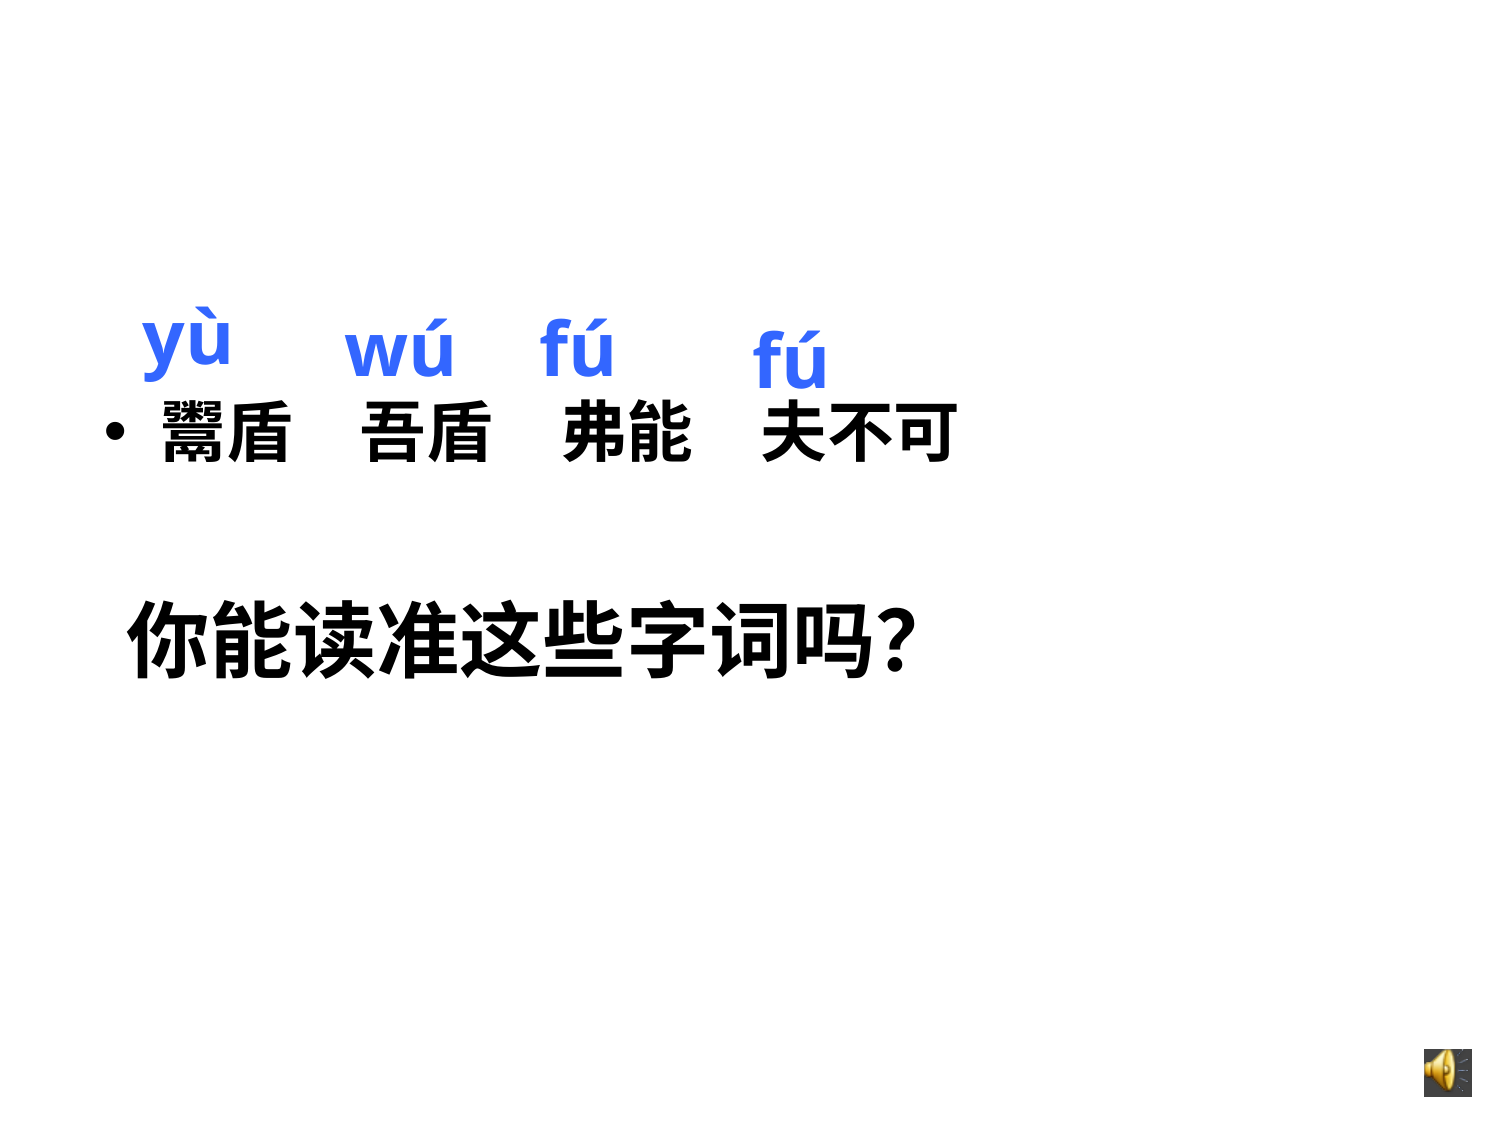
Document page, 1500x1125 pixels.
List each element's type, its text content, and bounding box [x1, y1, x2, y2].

picture [1422, 1047, 1474, 1099]
text_box yù [100, 255, 278, 388]
text_box 你能读准这些字词吗？ [112, 550, 1247, 696]
list 鬻盾 吾盾 弗能 夫不可 [88, 382, 1439, 1125]
text_box fú [702, 278, 881, 411]
text_box wú [312, 267, 490, 399]
text_box fú [490, 267, 668, 399]
